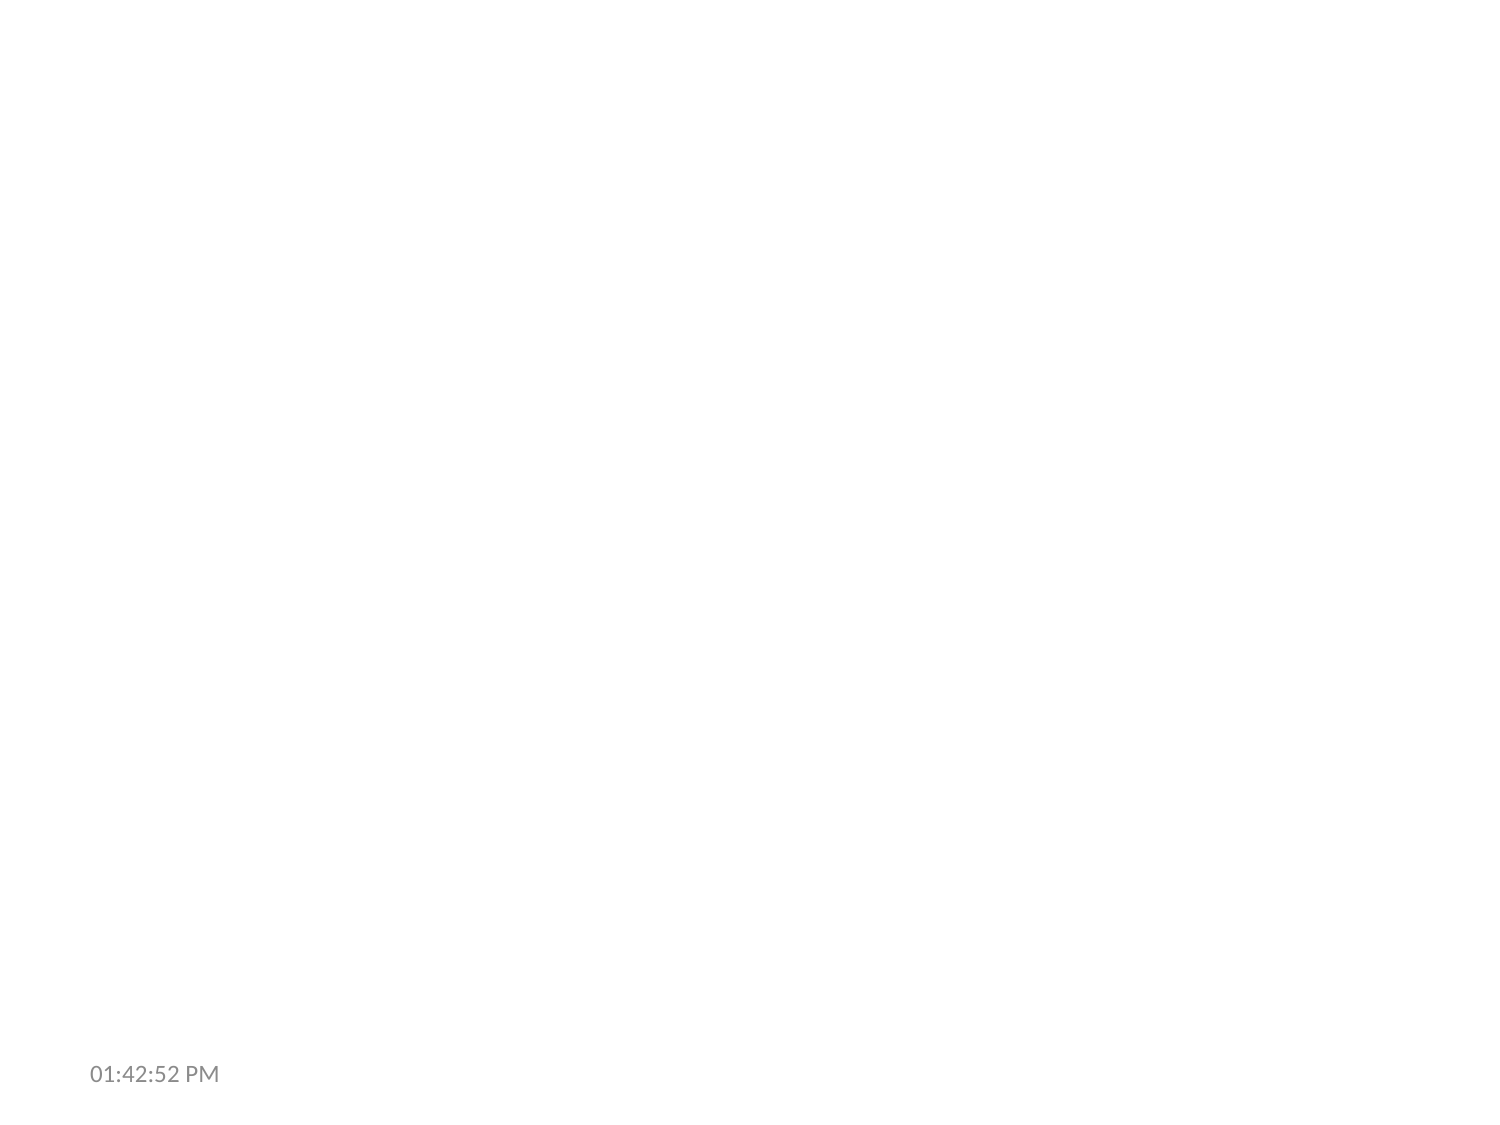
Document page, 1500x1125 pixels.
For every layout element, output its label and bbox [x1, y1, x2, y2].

slide_number [75, 1042, 425, 1103]
